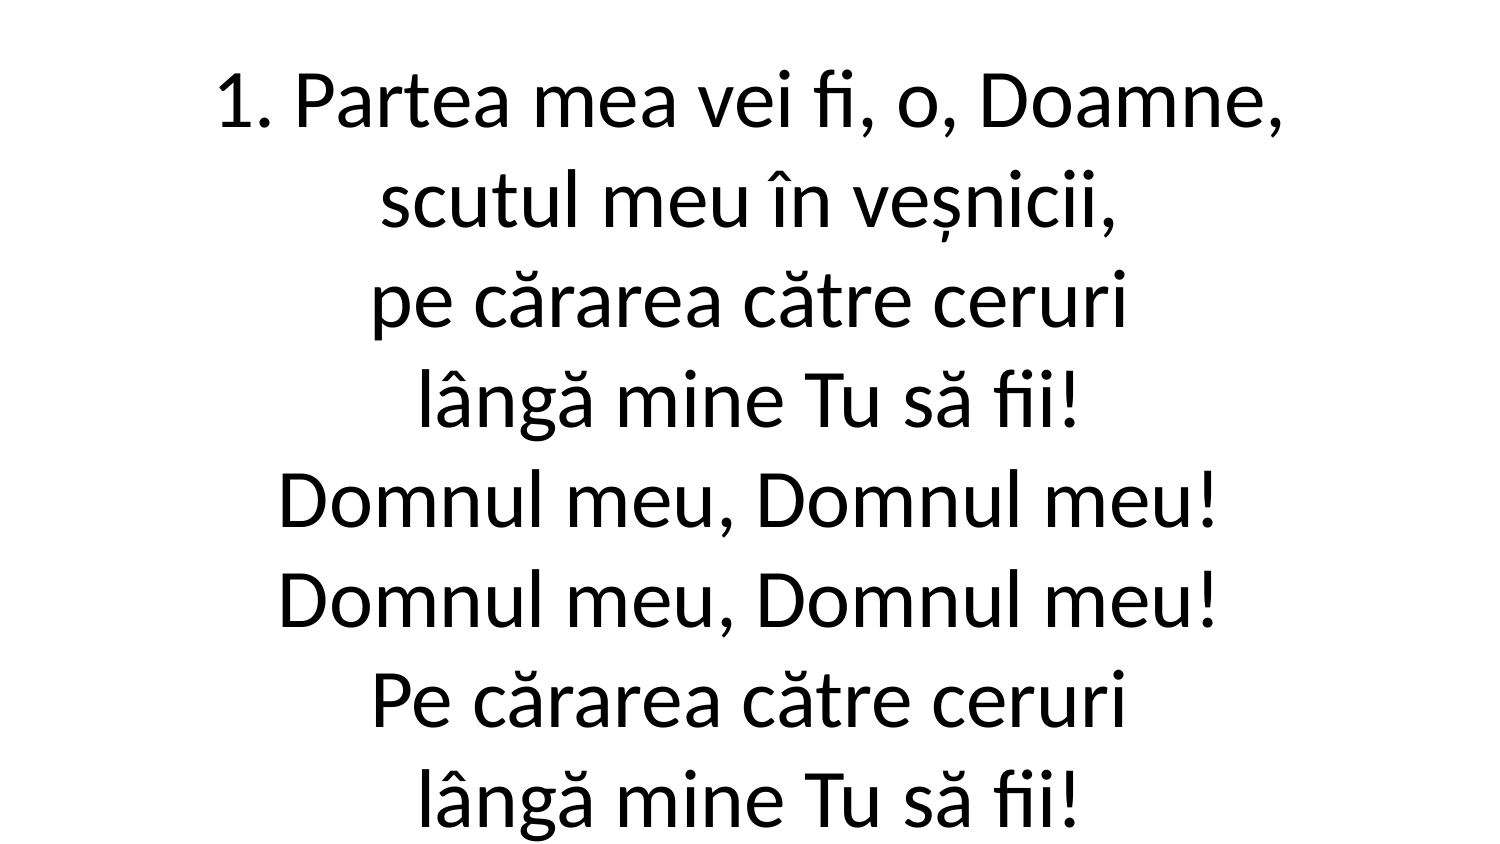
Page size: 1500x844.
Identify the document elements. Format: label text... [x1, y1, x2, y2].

text_box 1. Partea mea vei fi, o, Doamne, scutul meu în veșnicii, pe cărarea către ceruri lângă mine Tu să fii! Domnul meu, Domnul meu! Domnul meu, Domnul meu! Pe cărarea către ceruri lângă mine Tu să fii! [197, 0, 1303, 844]
